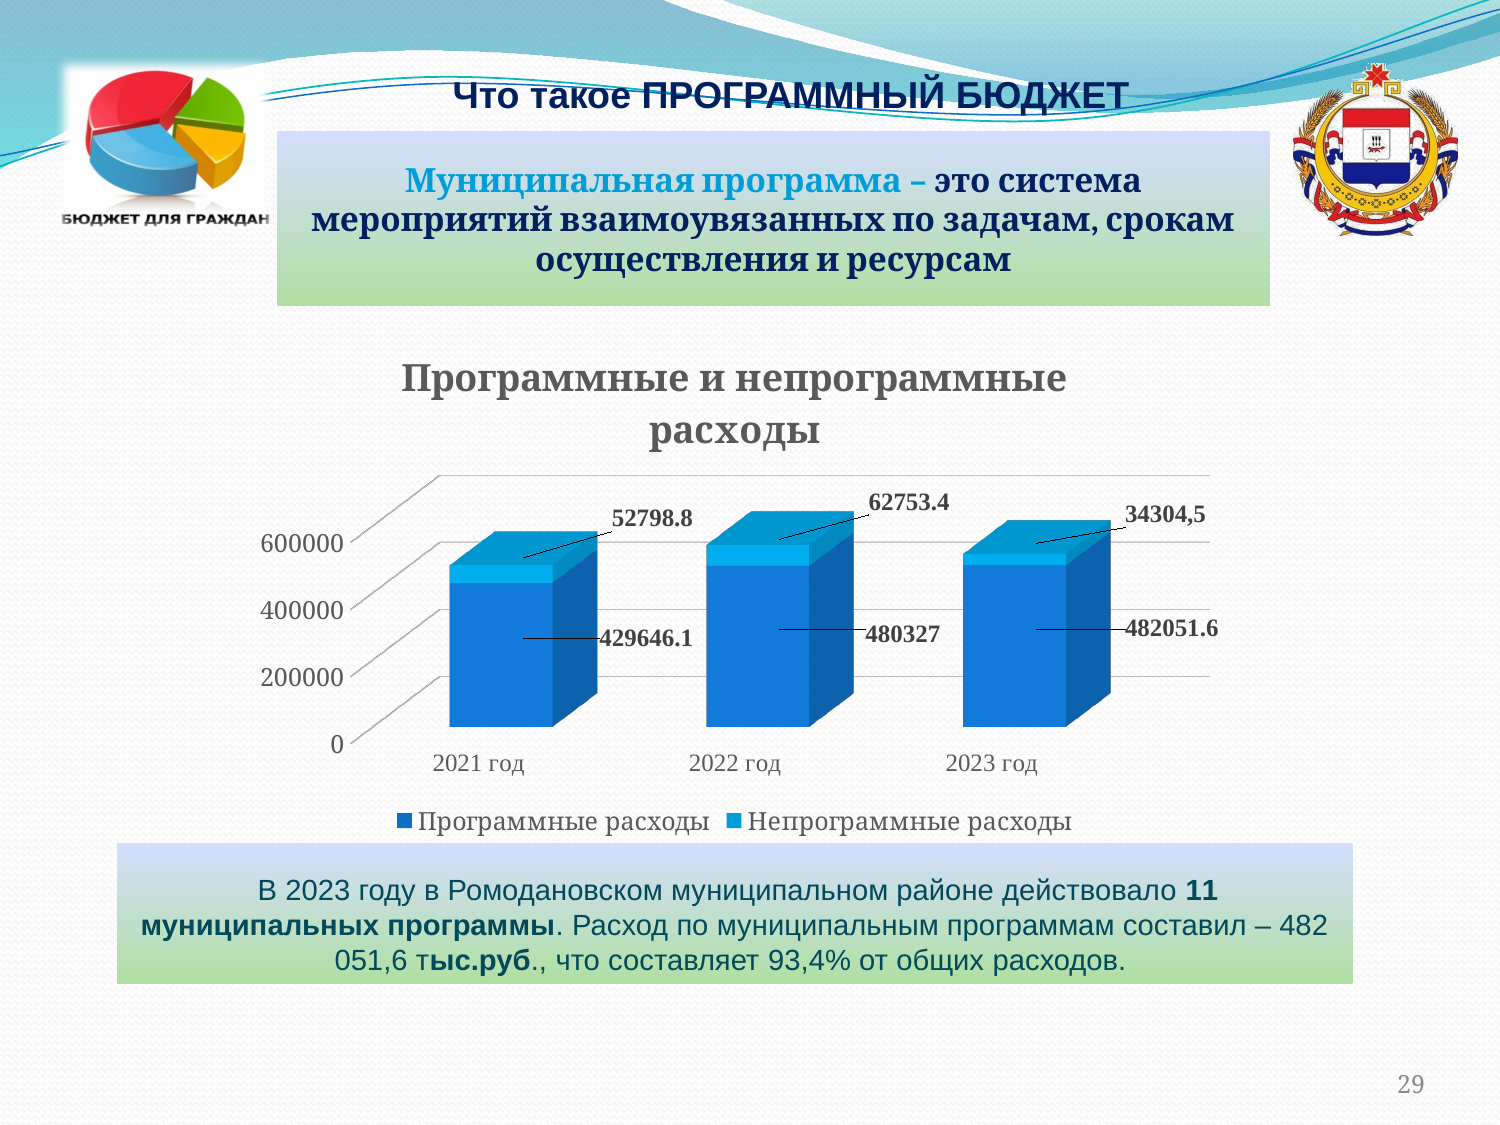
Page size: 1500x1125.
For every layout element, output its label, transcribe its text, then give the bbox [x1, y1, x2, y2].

chart [238, 321, 1232, 845]
text_box Что такое ПРОГРАММНЫЙ БЮДЖЕТ [285, 63, 1291, 124]
slide_number 29 [1299, 1042, 1425, 1103]
text_box В 2023 году в Ромодановском муниципальном районе действовало 11 муниципальных программы. Расход по муниципальным программам составил – 482 051,6 тыс.руб., что составляет 93,4% от общих расходов. [117, 843, 1353, 984]
picture [1293, 62, 1458, 237]
picture [52, 54, 278, 237]
text_box Муниципальная программа – это система мероприятий взаимоувязанных по задачам, срокам осуществления и ресурсам [277, 131, 1270, 306]
